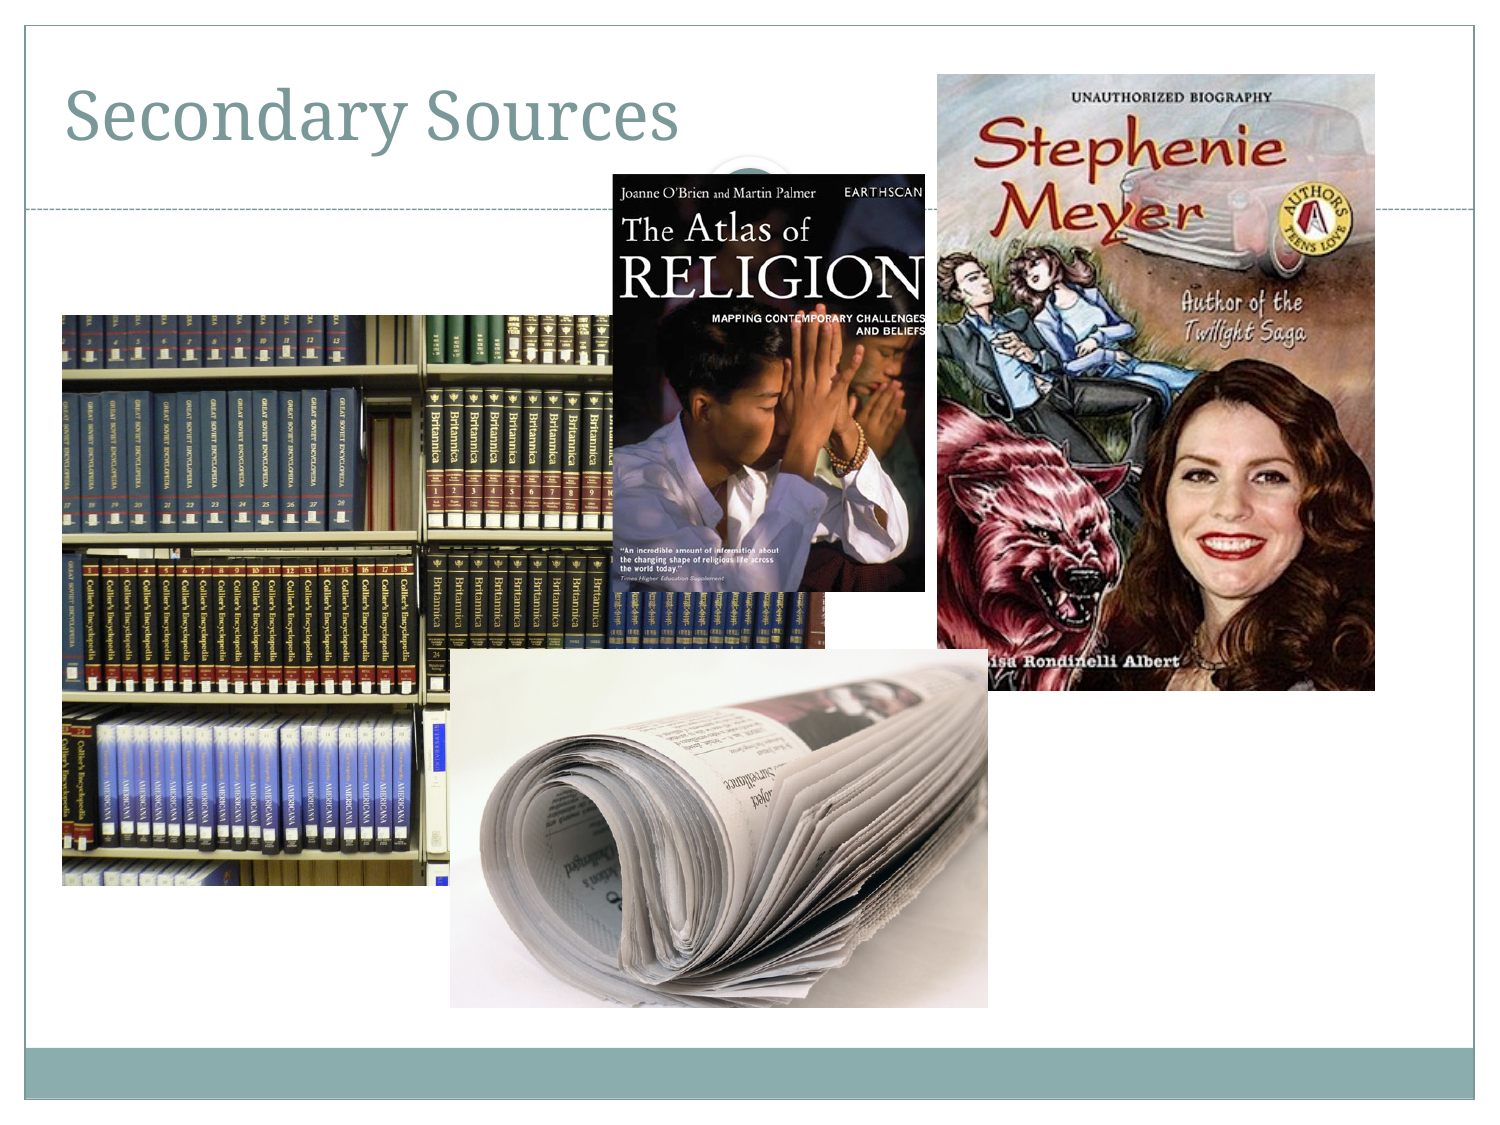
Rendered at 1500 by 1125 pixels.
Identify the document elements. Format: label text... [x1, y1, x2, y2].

picture [62, 74, 1376, 1008]
title Secondary Sources [49, 37, 1450, 162]
